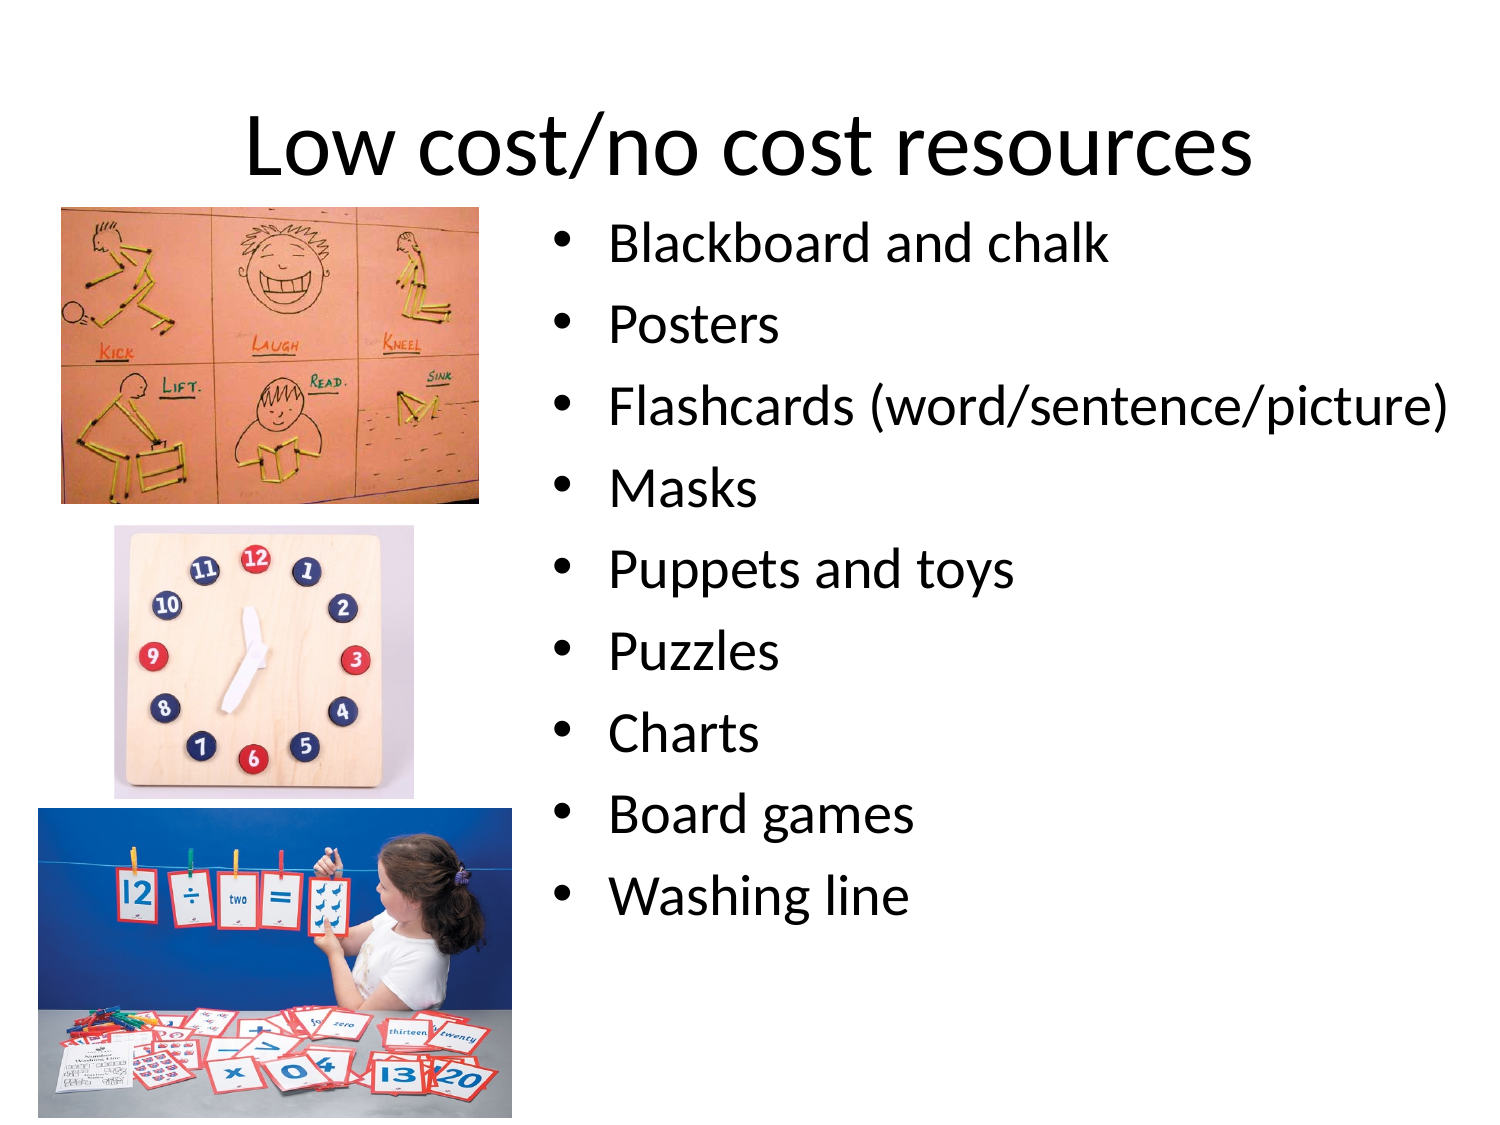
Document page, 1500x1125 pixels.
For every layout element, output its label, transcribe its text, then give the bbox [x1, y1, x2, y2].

picture [38, 808, 512, 1118]
list Blackboard and chalk Posters Flashcards (word/sentence/picture) Masks Puppets and toys Puzzles Charts Board games Washing line [537, 196, 1485, 1094]
picture [61, 207, 479, 504]
picture [111, 523, 415, 799]
title Low cost/no cost resources [75, 45, 1425, 233]
